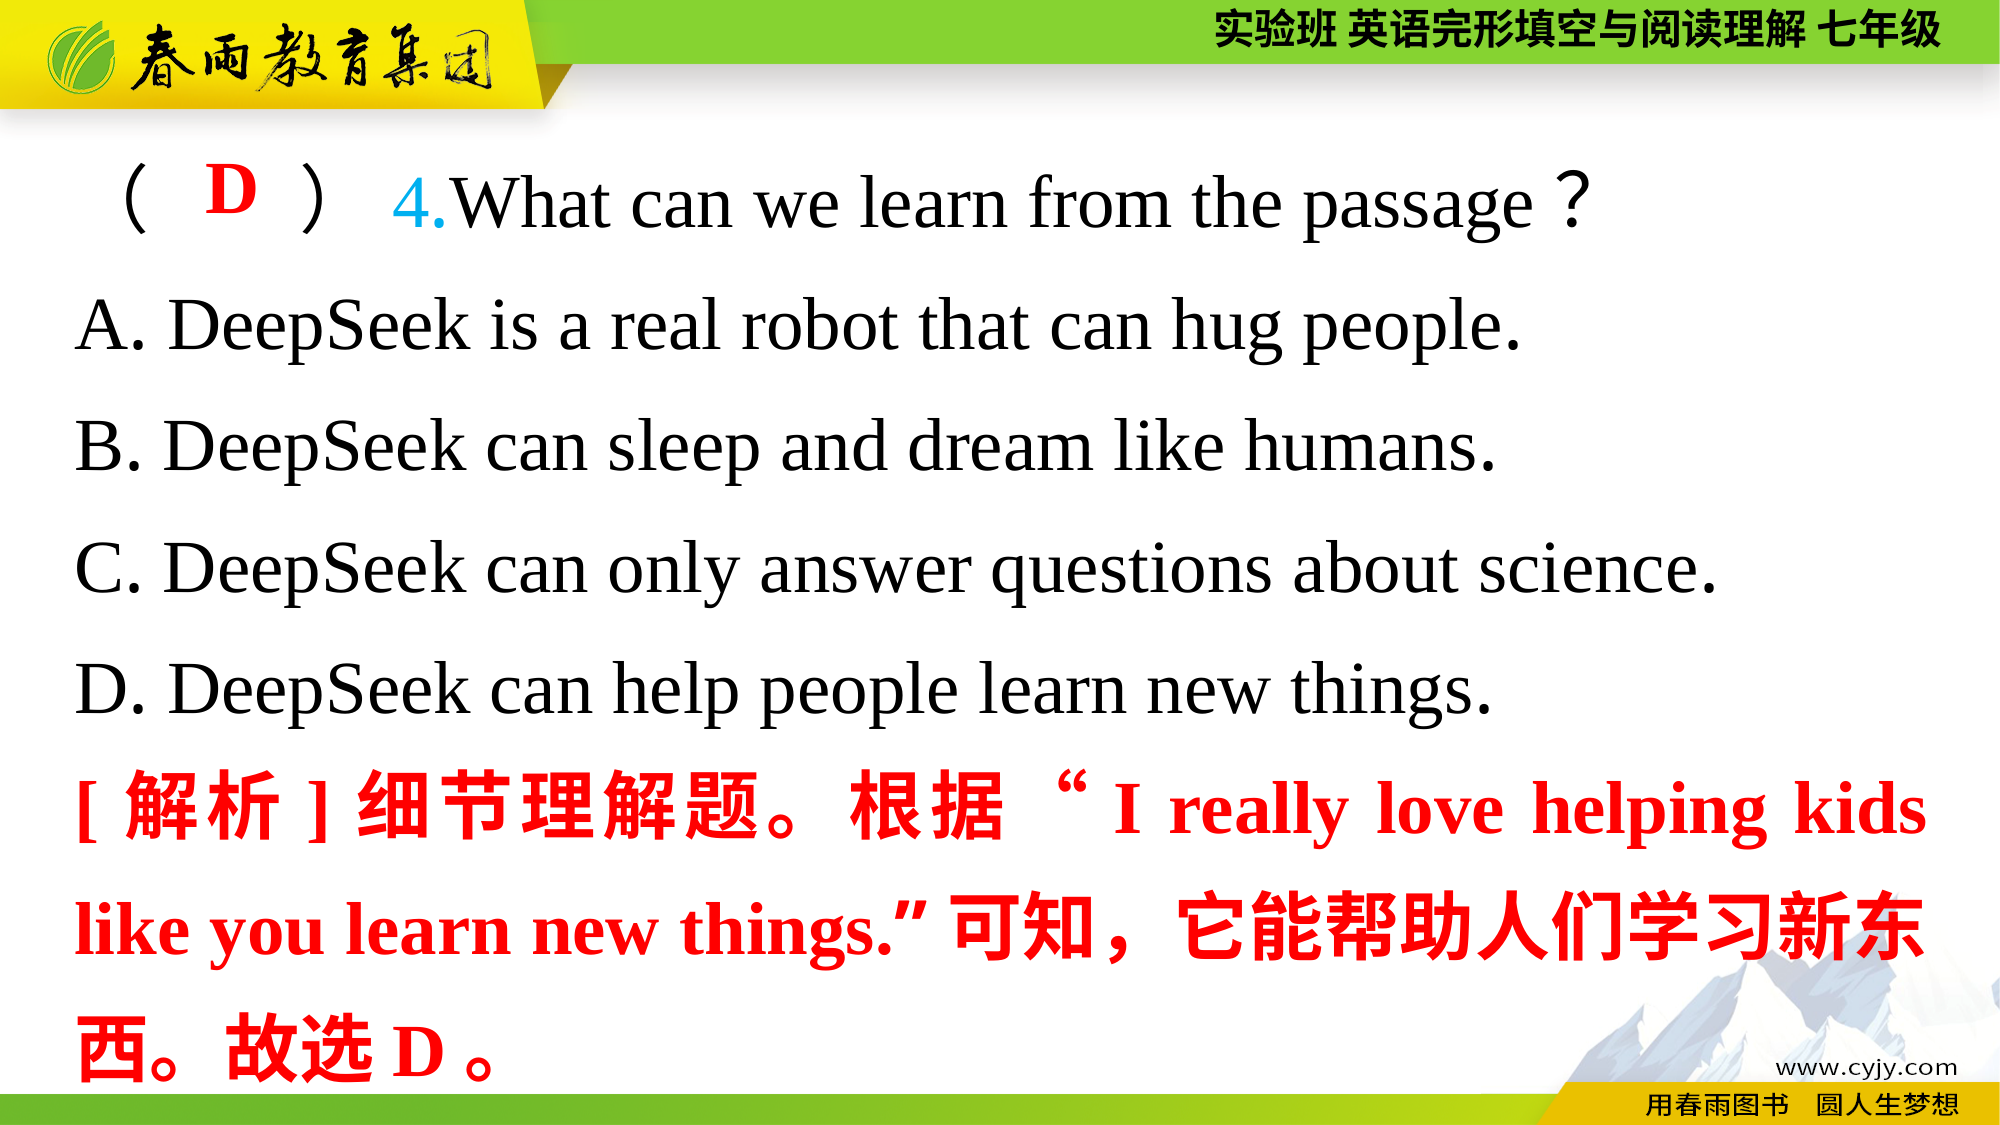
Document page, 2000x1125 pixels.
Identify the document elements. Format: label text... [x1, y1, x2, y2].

list （ ）4.What can we learn from the passage？ A. DeepSeek is a real robot that can hug people. B. DeepSeek can sleep and dream like humans. C. DeepSeek can only answer questions about science. D. DeepSeek can help people learn new things. [59, 113, 1944, 719]
picture [0, 0, 2000, 1125]
text_box [解析]细节理解题。根据“I really love helping kids like you learn new things.”可知，它能帮助人们学习新东西。故选D。 [59, 719, 1944, 1099]
text_box D [190, 131, 275, 236]
